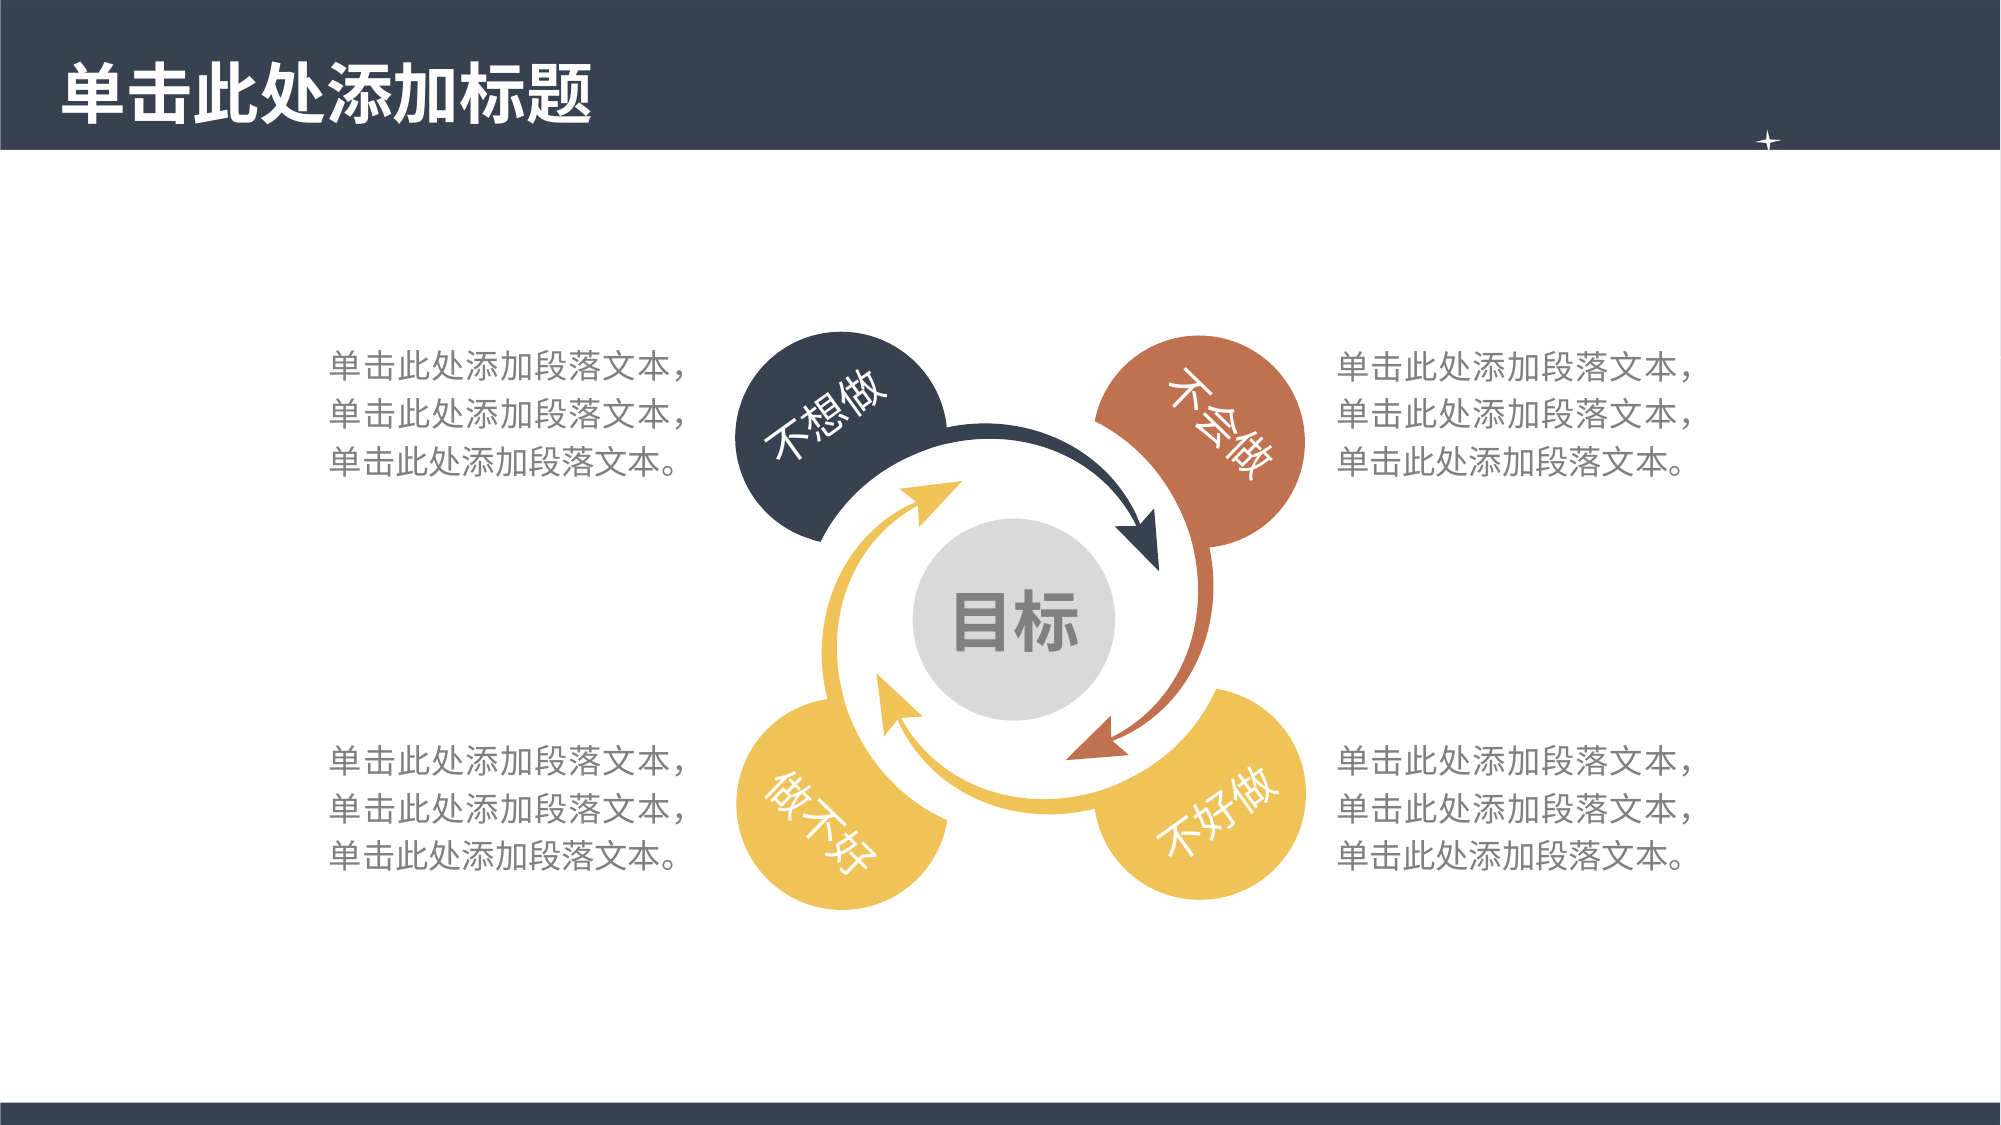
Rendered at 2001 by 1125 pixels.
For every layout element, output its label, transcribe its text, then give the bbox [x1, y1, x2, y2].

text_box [682, 546, 1086, 908]
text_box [939, 693, 1323, 953]
text_box 单击此处添加段落文本，单击此处添加段落文本，单击此处添加段落文本。 [308, 677, 726, 931]
title 单击此处添加标题 [44, 44, 1770, 150]
text_box 单击此处添加段落文本，单击此处添加段落文本，单击此处添加段落文本。 [1323, 677, 1733, 931]
text_box 单击此处添加段落文本，单击此处添加段落文本，单击此处添加段落文本。 [308, 278, 726, 541]
text_box 单击此处添加段落文本，单击此处添加段落文本，单击此处添加段落文本。 [1316, 283, 1733, 536]
picture [0, 0, 2001, 1125]
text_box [945, 349, 1357, 693]
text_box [717, 281, 1096, 546]
